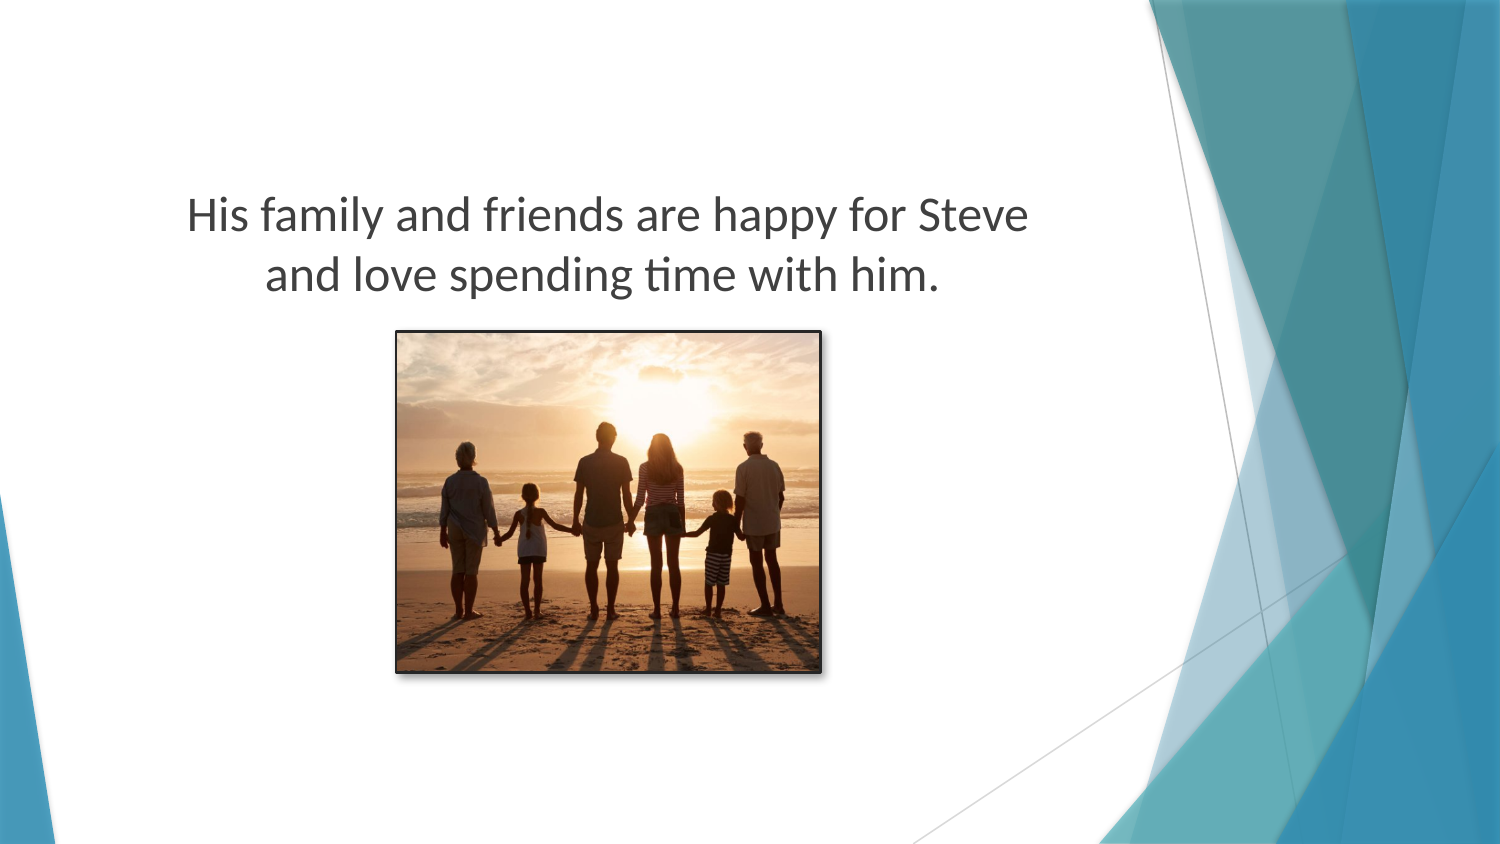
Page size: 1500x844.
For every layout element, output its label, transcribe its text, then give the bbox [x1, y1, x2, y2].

picture [396, 332, 820, 672]
list His family and friends are happy for Steve and love spending time with him. [147, 173, 1069, 328]
